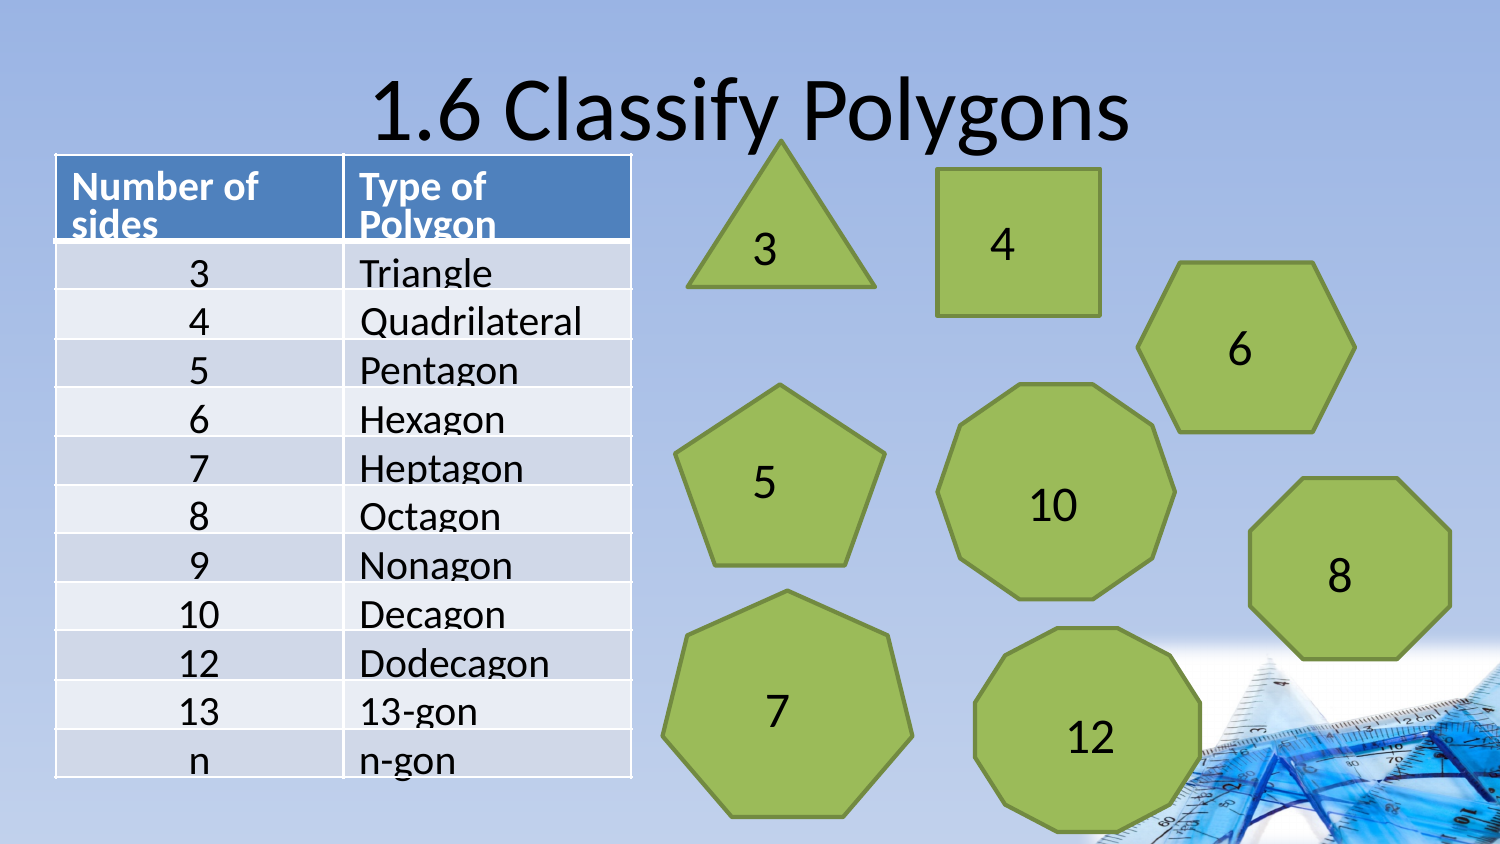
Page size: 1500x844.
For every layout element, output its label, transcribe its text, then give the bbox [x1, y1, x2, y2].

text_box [53, 153, 634, 779]
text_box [937, 168, 1101, 317]
title 1.6 Classify Polygons [75, 33, 1425, 175]
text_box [937, 384, 1176, 600]
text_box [1249, 477, 1451, 660]
picture [1104, 656, 1500, 838]
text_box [1137, 262, 1356, 433]
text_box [674, 384, 886, 566]
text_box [662, 590, 913, 818]
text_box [974, 627, 1201, 833]
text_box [687, 140, 876, 301]
text_box [37, 140, 649, 790]
